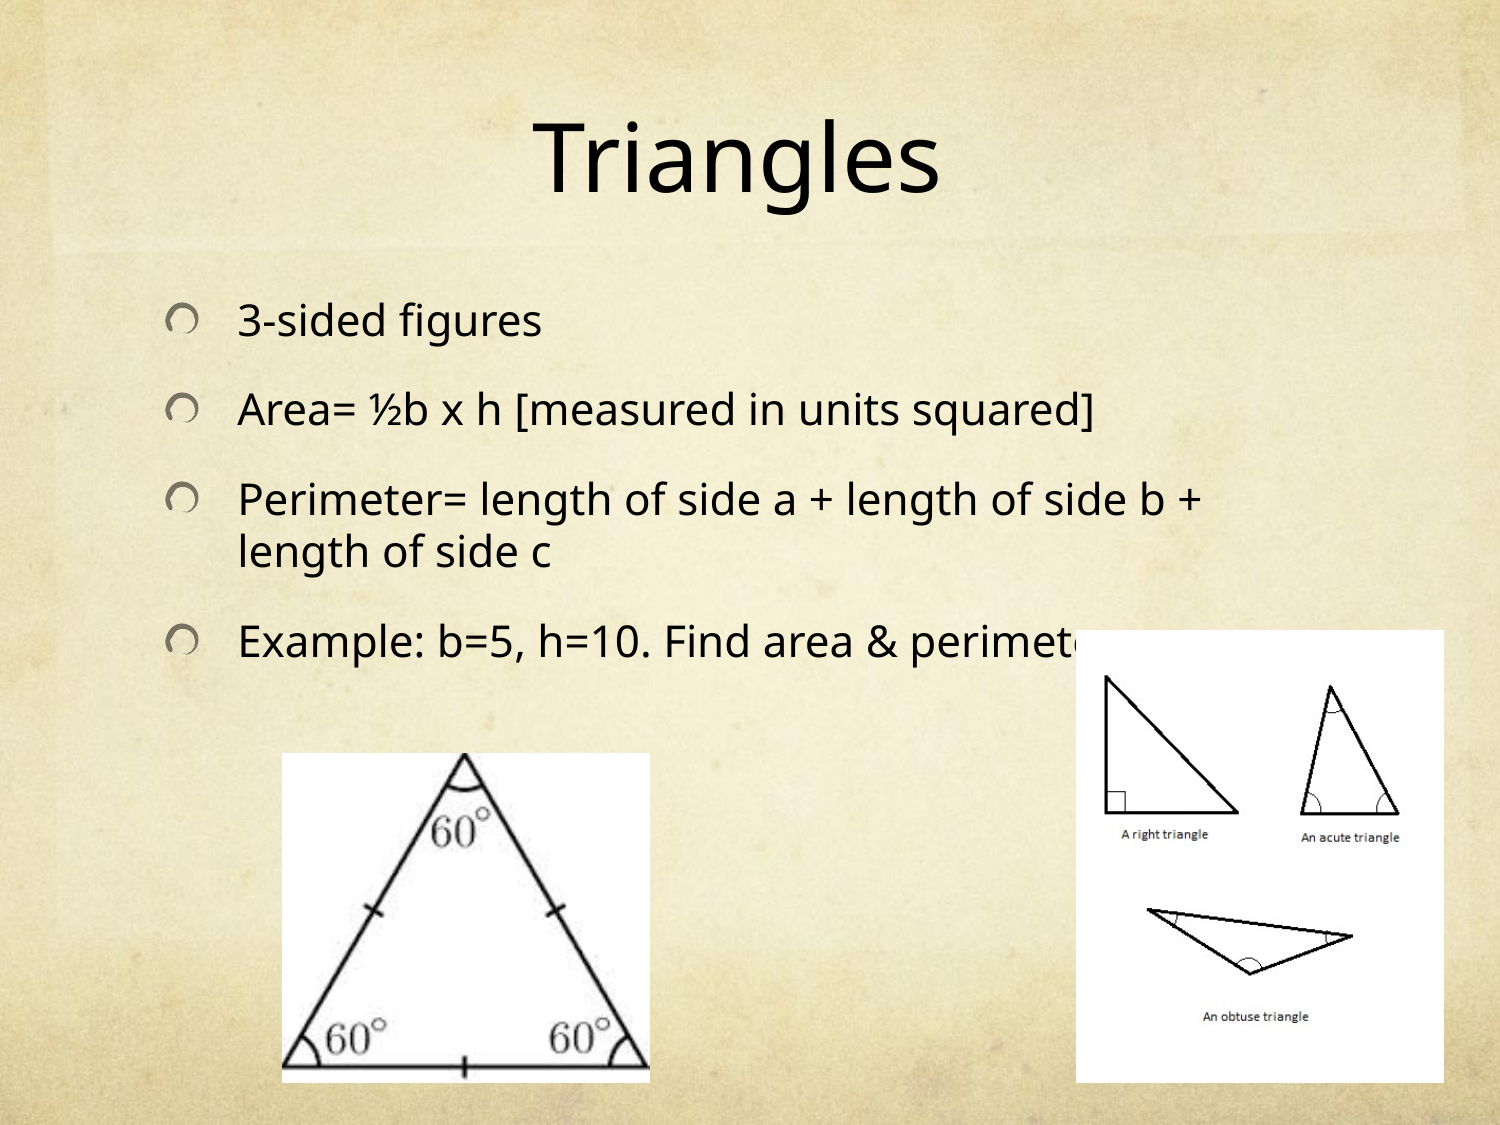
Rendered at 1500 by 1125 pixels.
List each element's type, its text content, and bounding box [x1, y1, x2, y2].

picture [0, 0, 1500, 1125]
list 3-sided figures Area= ½b x h [measured in units squared] Perimeter= length of side a + length of side b + length of side c Example: b=5, h=10. Find area & perimeter [150, 284, 1350, 675]
title Triangles [150, 82, 1350, 225]
